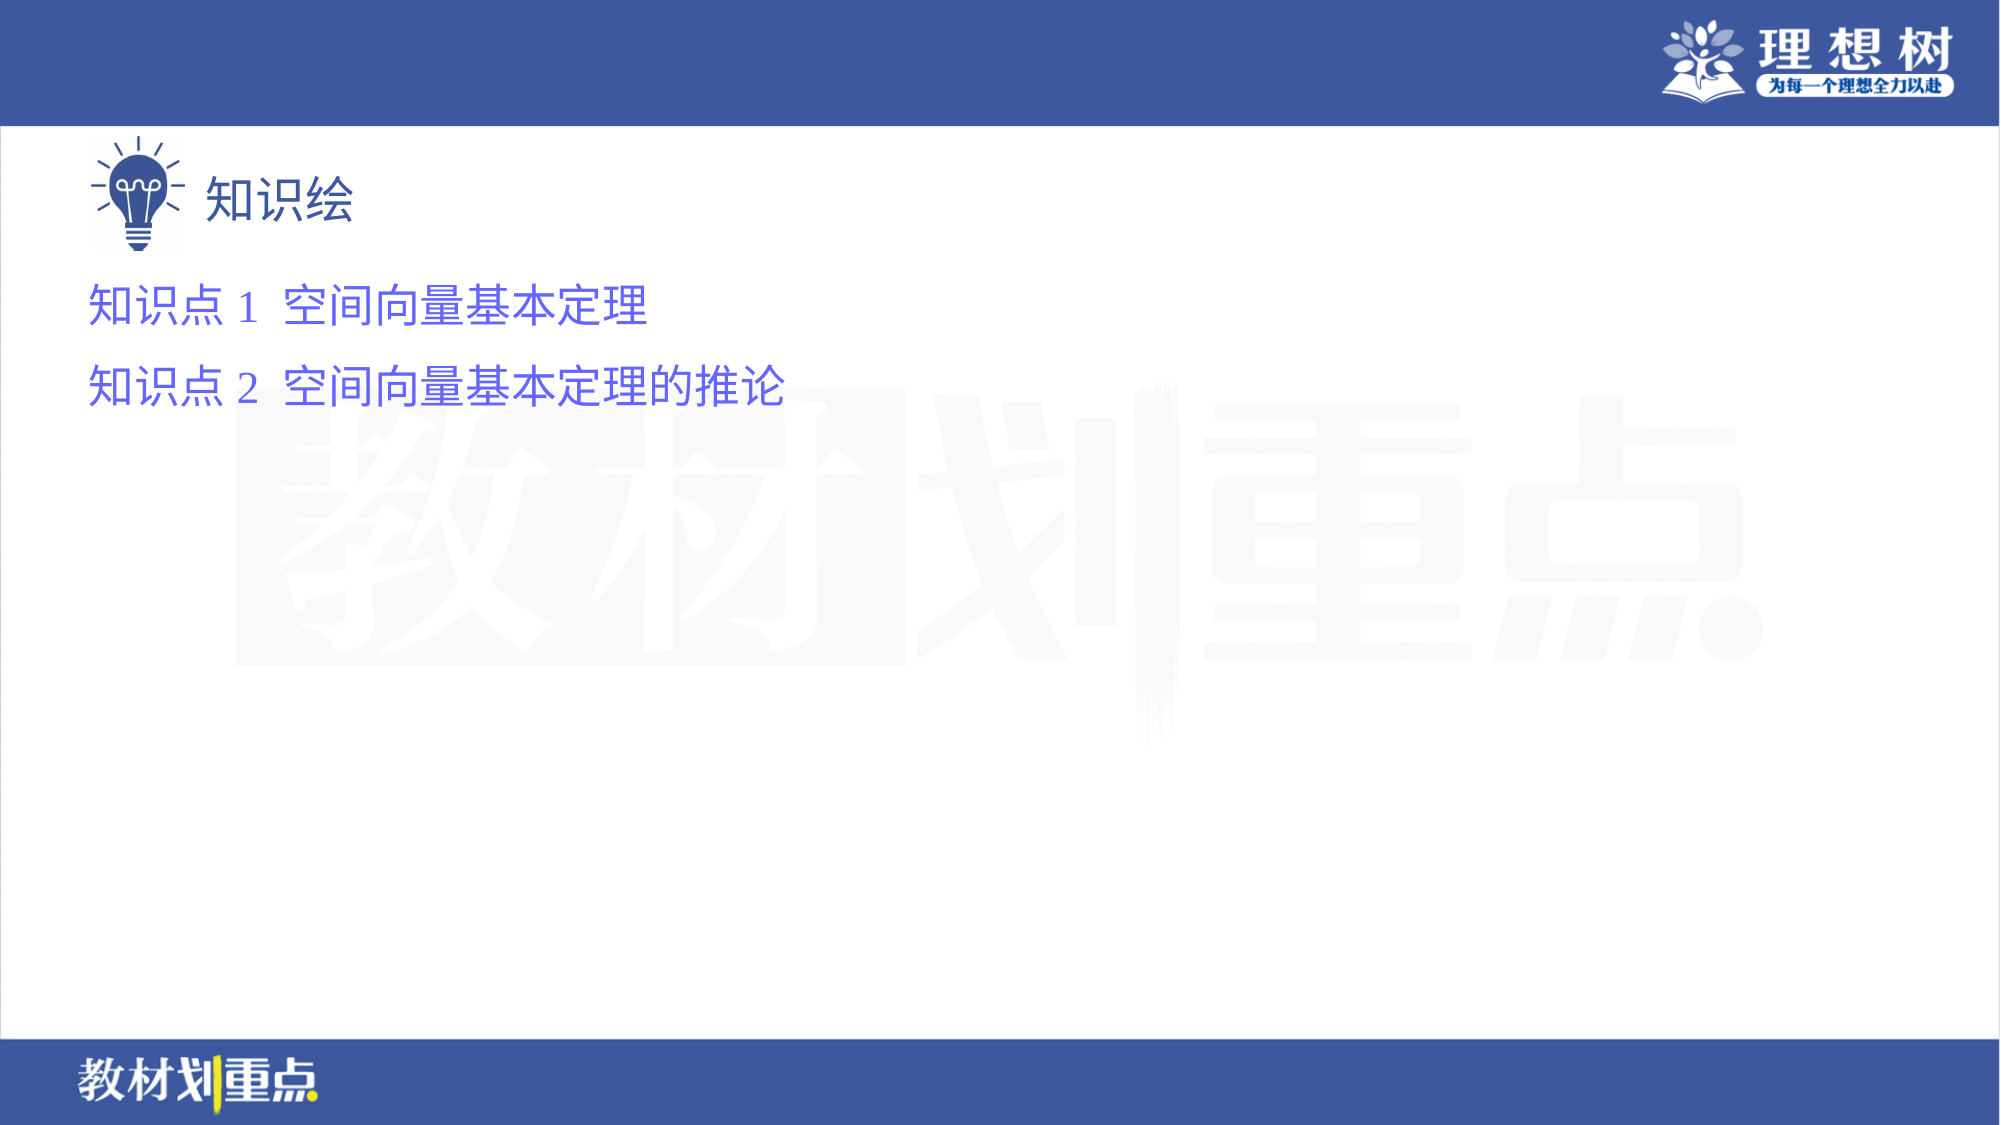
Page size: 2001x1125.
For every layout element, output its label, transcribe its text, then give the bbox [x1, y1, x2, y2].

text_box 知识点2 空间向量基本定理的推论 [88, 331, 1911, 471]
text_box 知识点1 空间向量基本定理 [88, 250, 1911, 331]
text_box 知识绘 [205, 155, 501, 242]
picture [0, 0, 2000, 1125]
